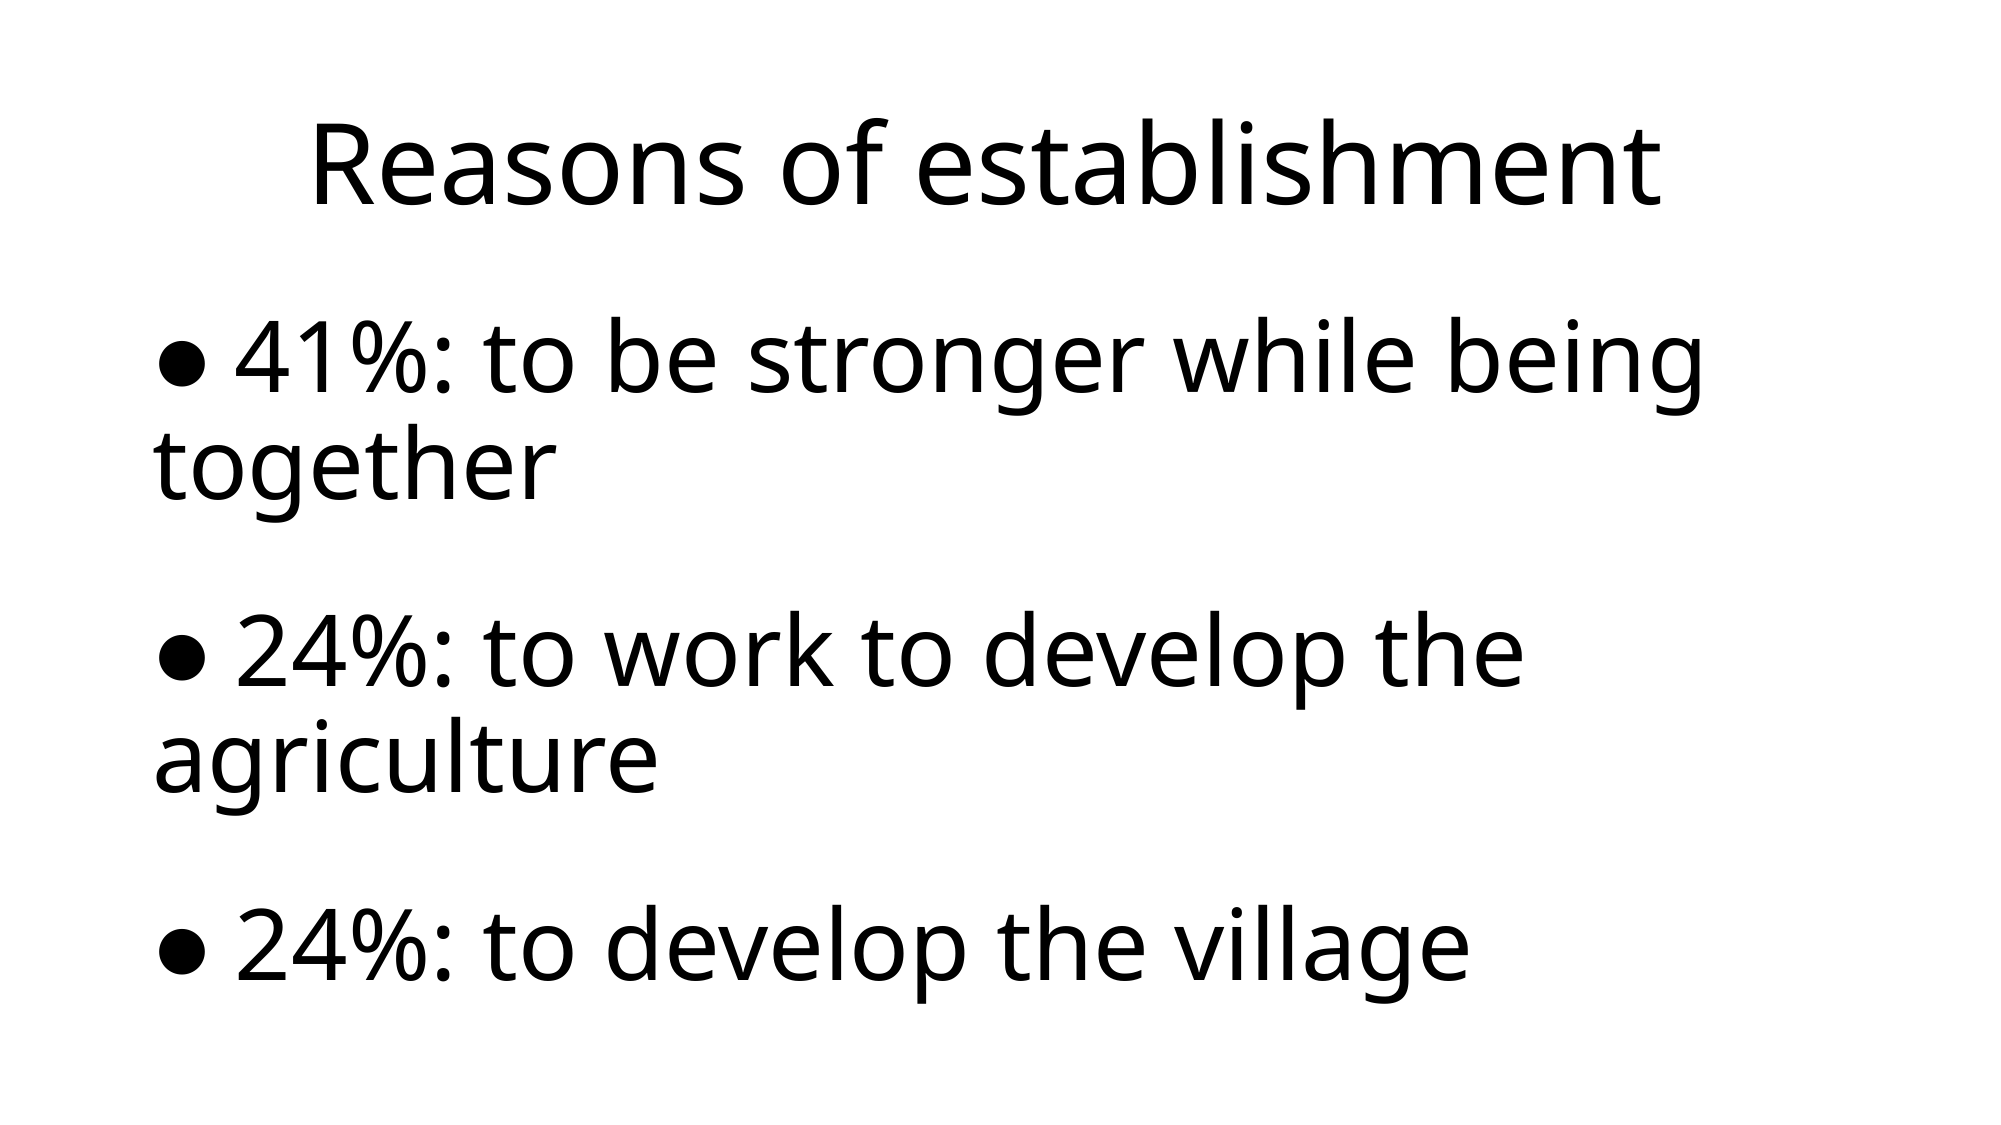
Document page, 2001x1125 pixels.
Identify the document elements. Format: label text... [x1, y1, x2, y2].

title Reasons of establishment [137, 59, 1863, 278]
list ● 41%: to be stronger while being together ● 24%: to work to develop the agriculture ● 24%: to develop the village [137, 299, 1863, 1014]
